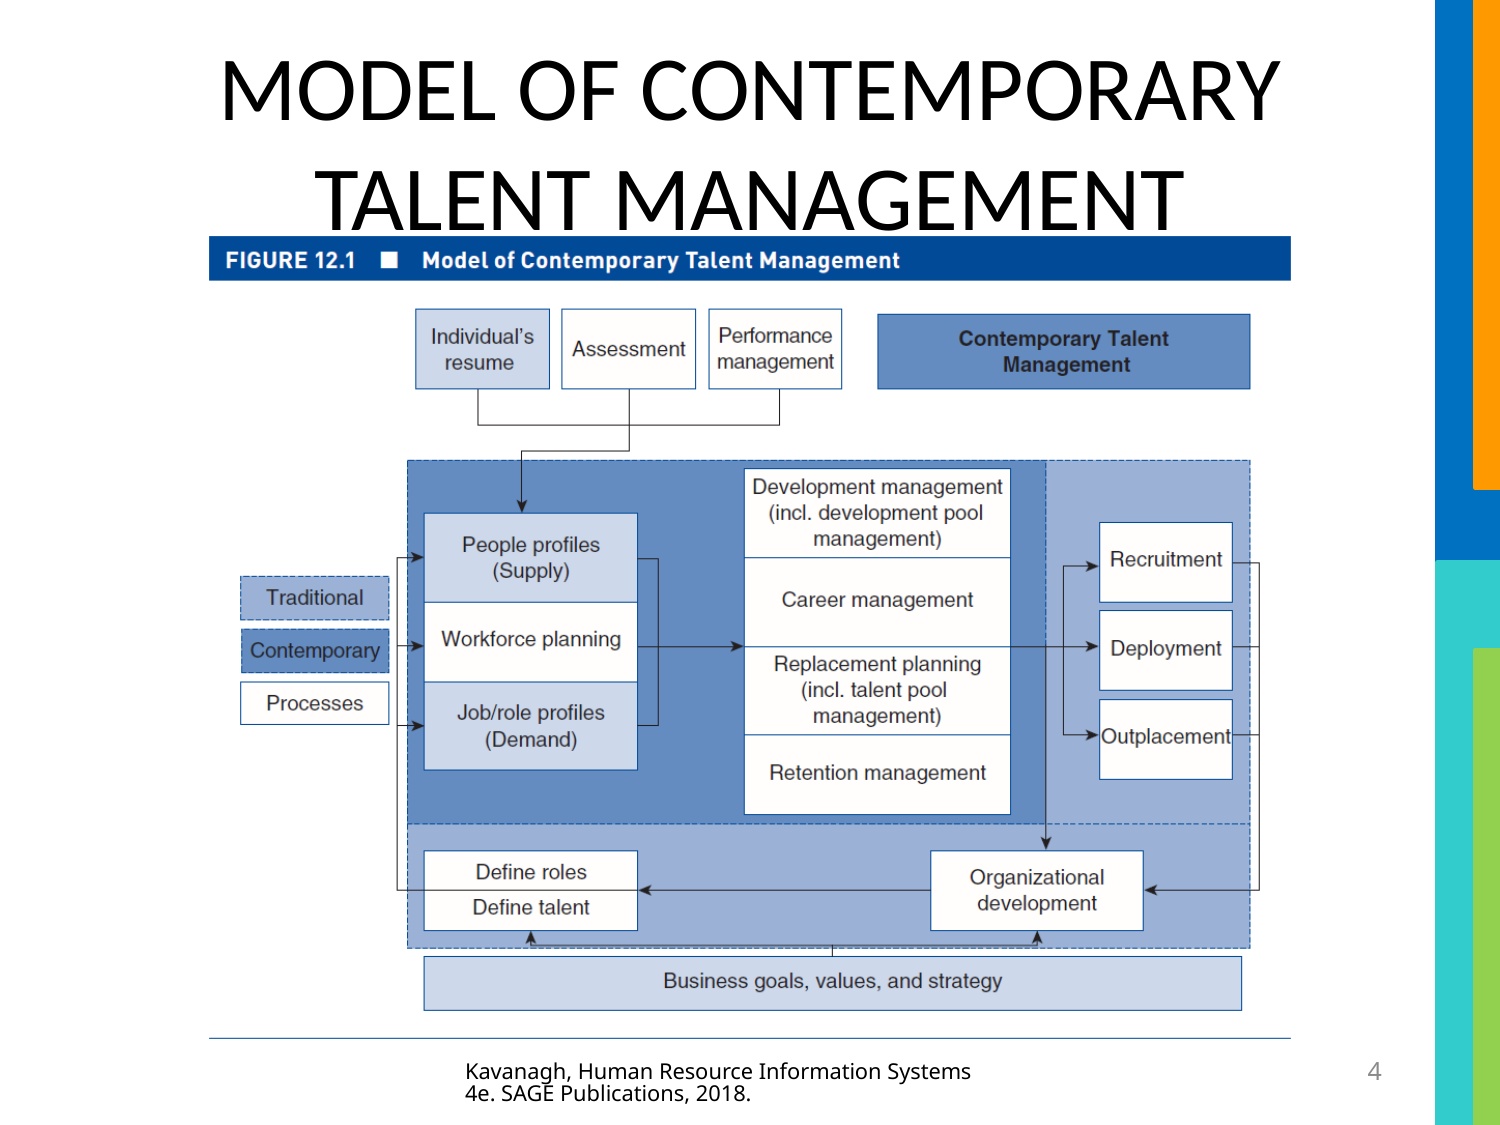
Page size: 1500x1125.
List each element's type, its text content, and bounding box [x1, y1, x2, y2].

footer Kavanagh, Human Resource Information Systems 4e. SAGE Publications, 2018. [450, 1051, 1004, 1103]
slide_number 4 [1059, 1042, 1397, 1103]
title MODEL OF CONTEMPORARY TALENT MANAGEMENT [75, 45, 1425, 233]
picture [206, 233, 1294, 1043]
